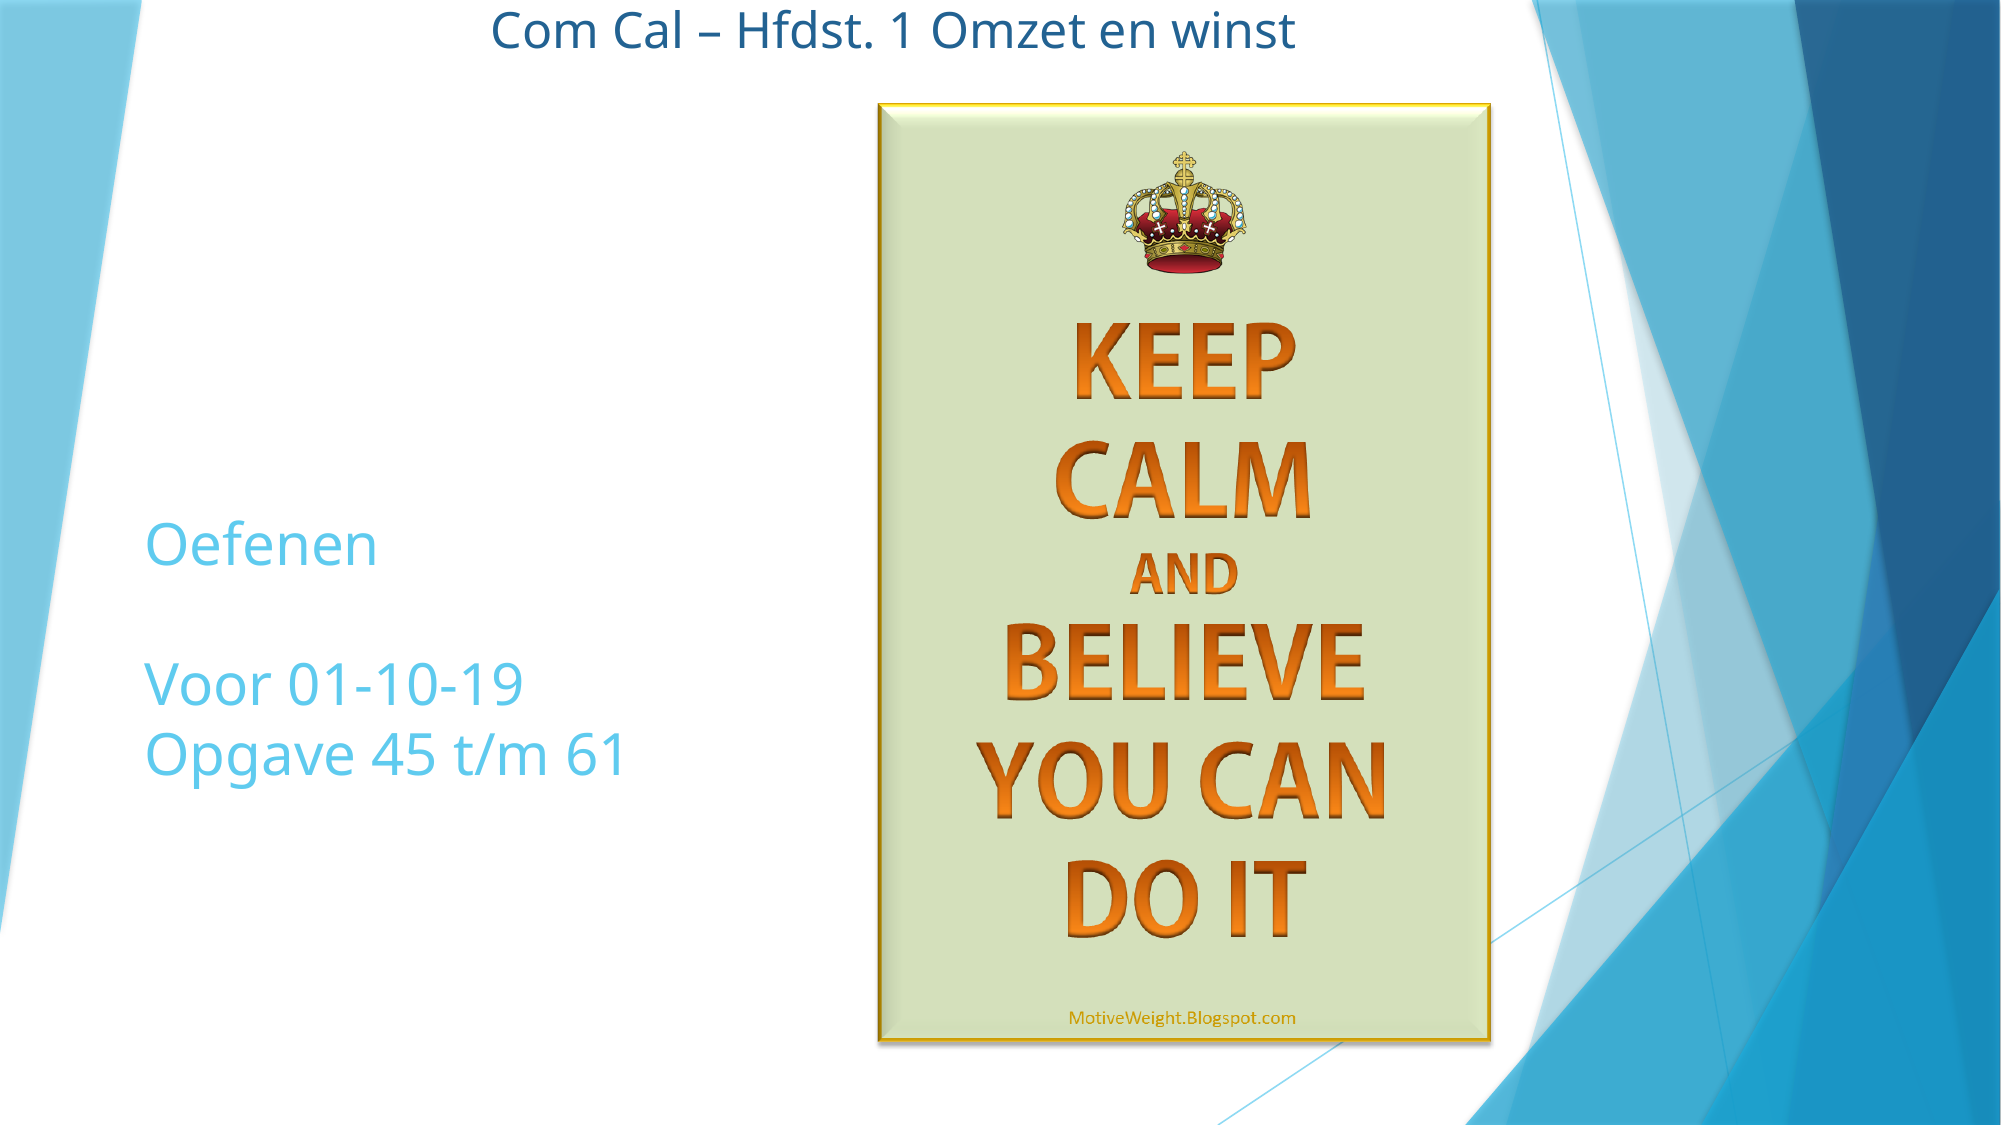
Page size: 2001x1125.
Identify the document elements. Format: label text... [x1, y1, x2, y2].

picture [870, 99, 1498, 1053]
text_box Com Cal – Hfdst. 1 Omzet en winst [9, 0, 1778, 66]
text_box Oefenen Voor 01-10-19 Opgave 45 t/m 61 [129, 499, 865, 865]
